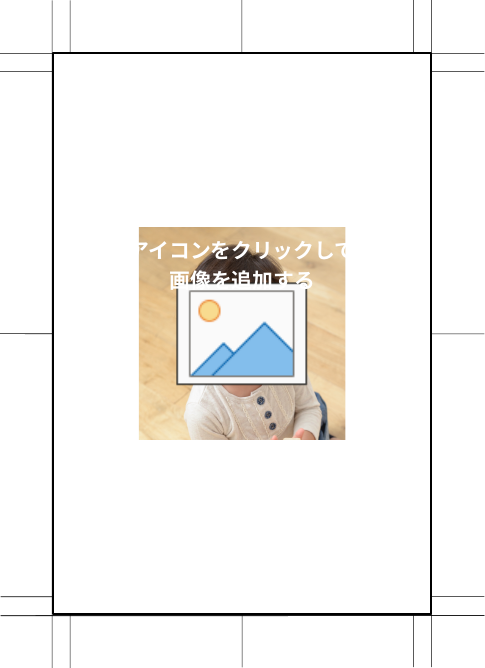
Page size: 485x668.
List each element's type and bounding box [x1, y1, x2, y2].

picture [138, 227, 346, 441]
